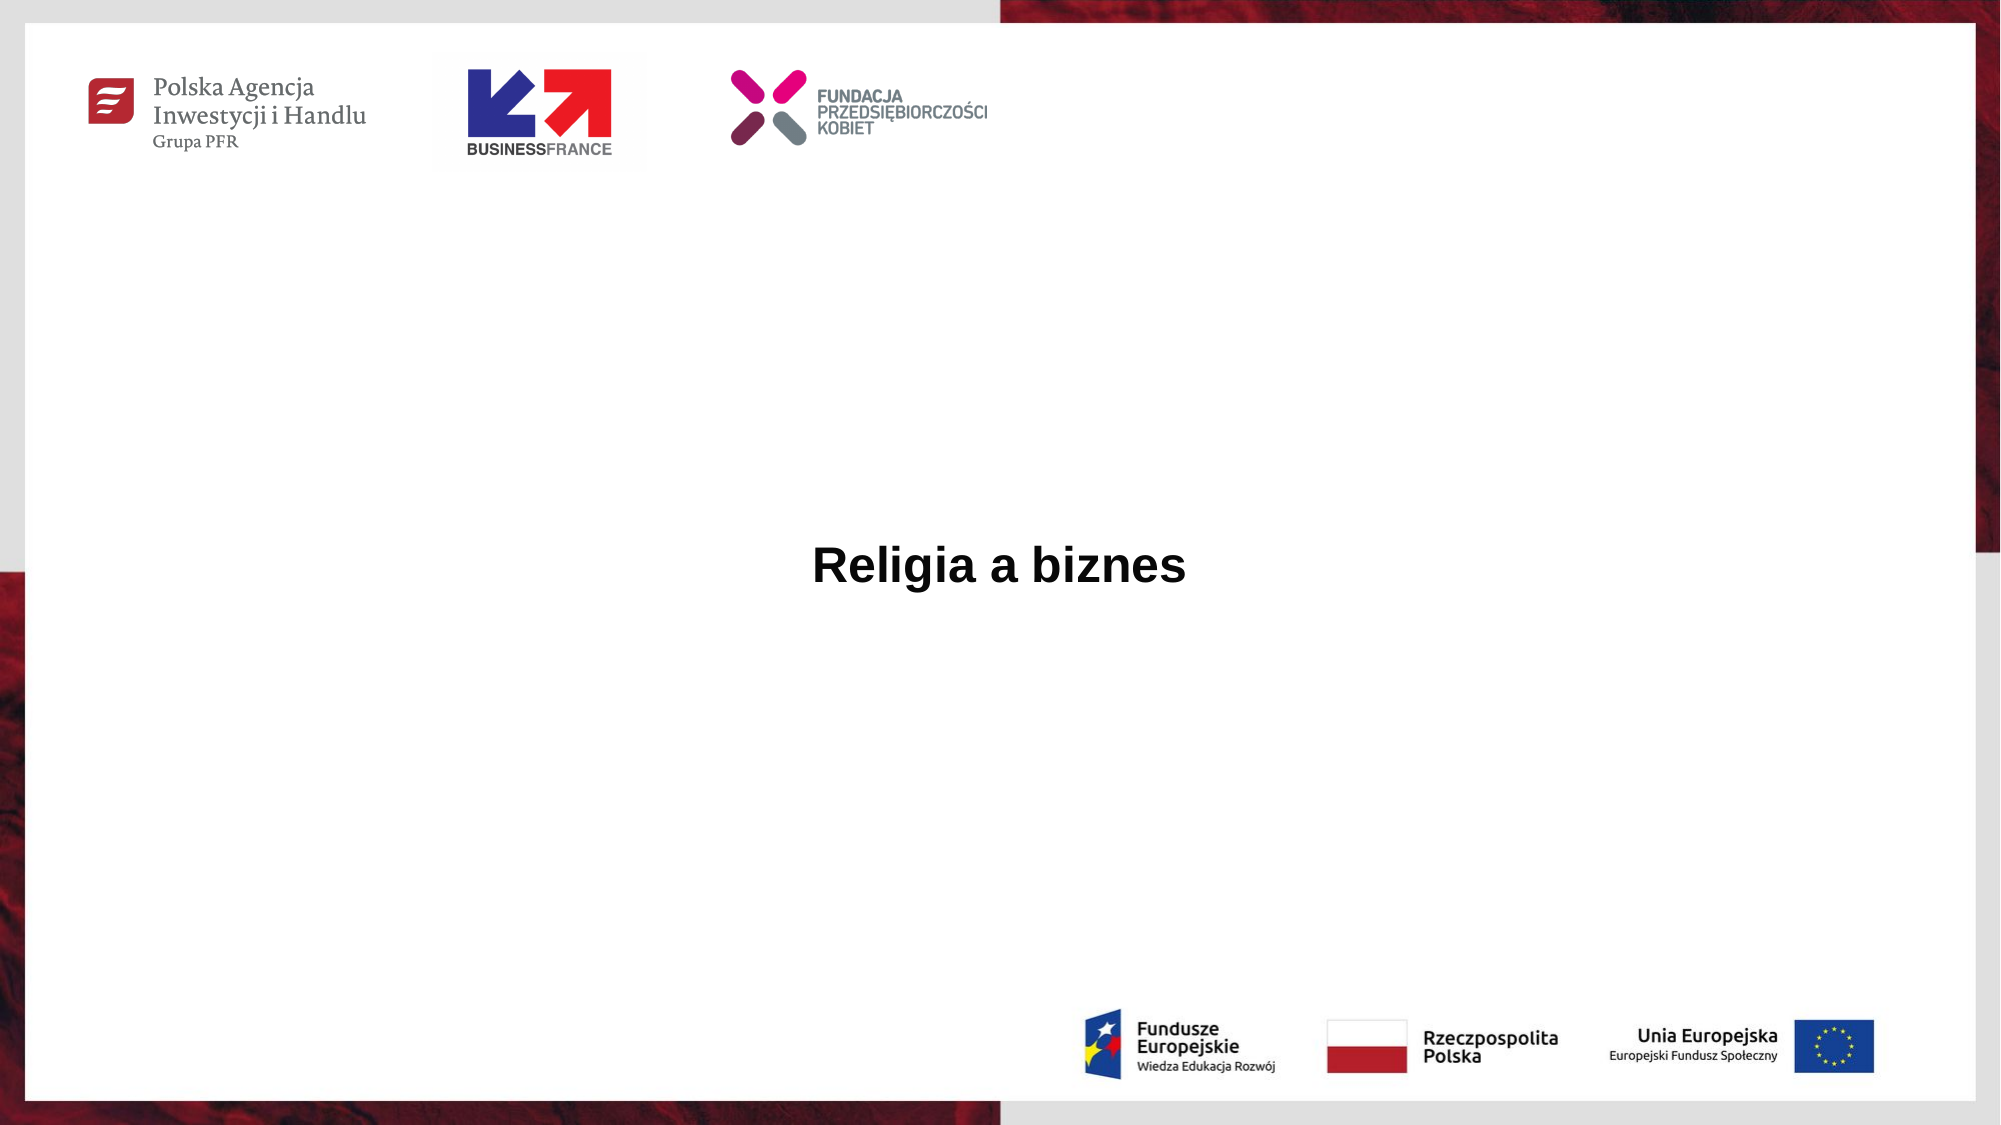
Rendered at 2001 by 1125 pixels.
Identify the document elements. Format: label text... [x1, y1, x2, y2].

picture [0, 0, 2001, 1125]
text_box Religia a biznes [453, 528, 1547, 597]
